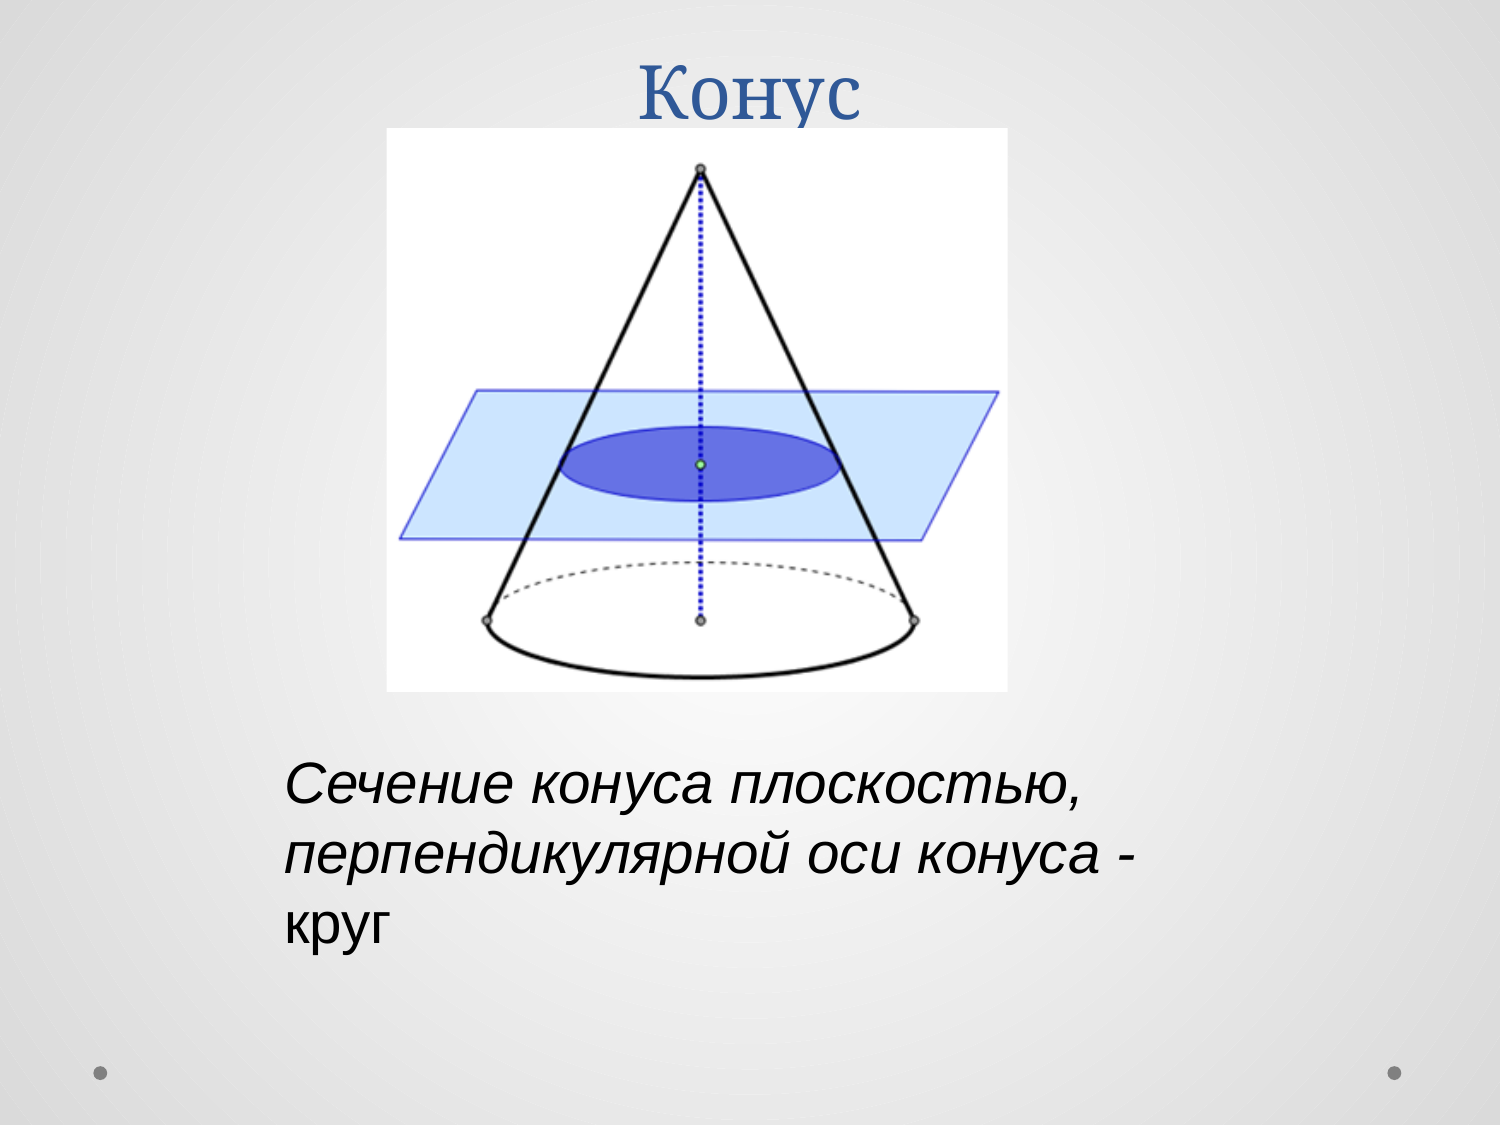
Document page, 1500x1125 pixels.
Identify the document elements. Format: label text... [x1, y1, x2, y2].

text_box Сечение конуса плоскостью, перпендикулярной оси конуса - круг [269, 738, 1325, 963]
title Конус [75, 0, 1425, 263]
picture [386, 128, 1008, 692]
